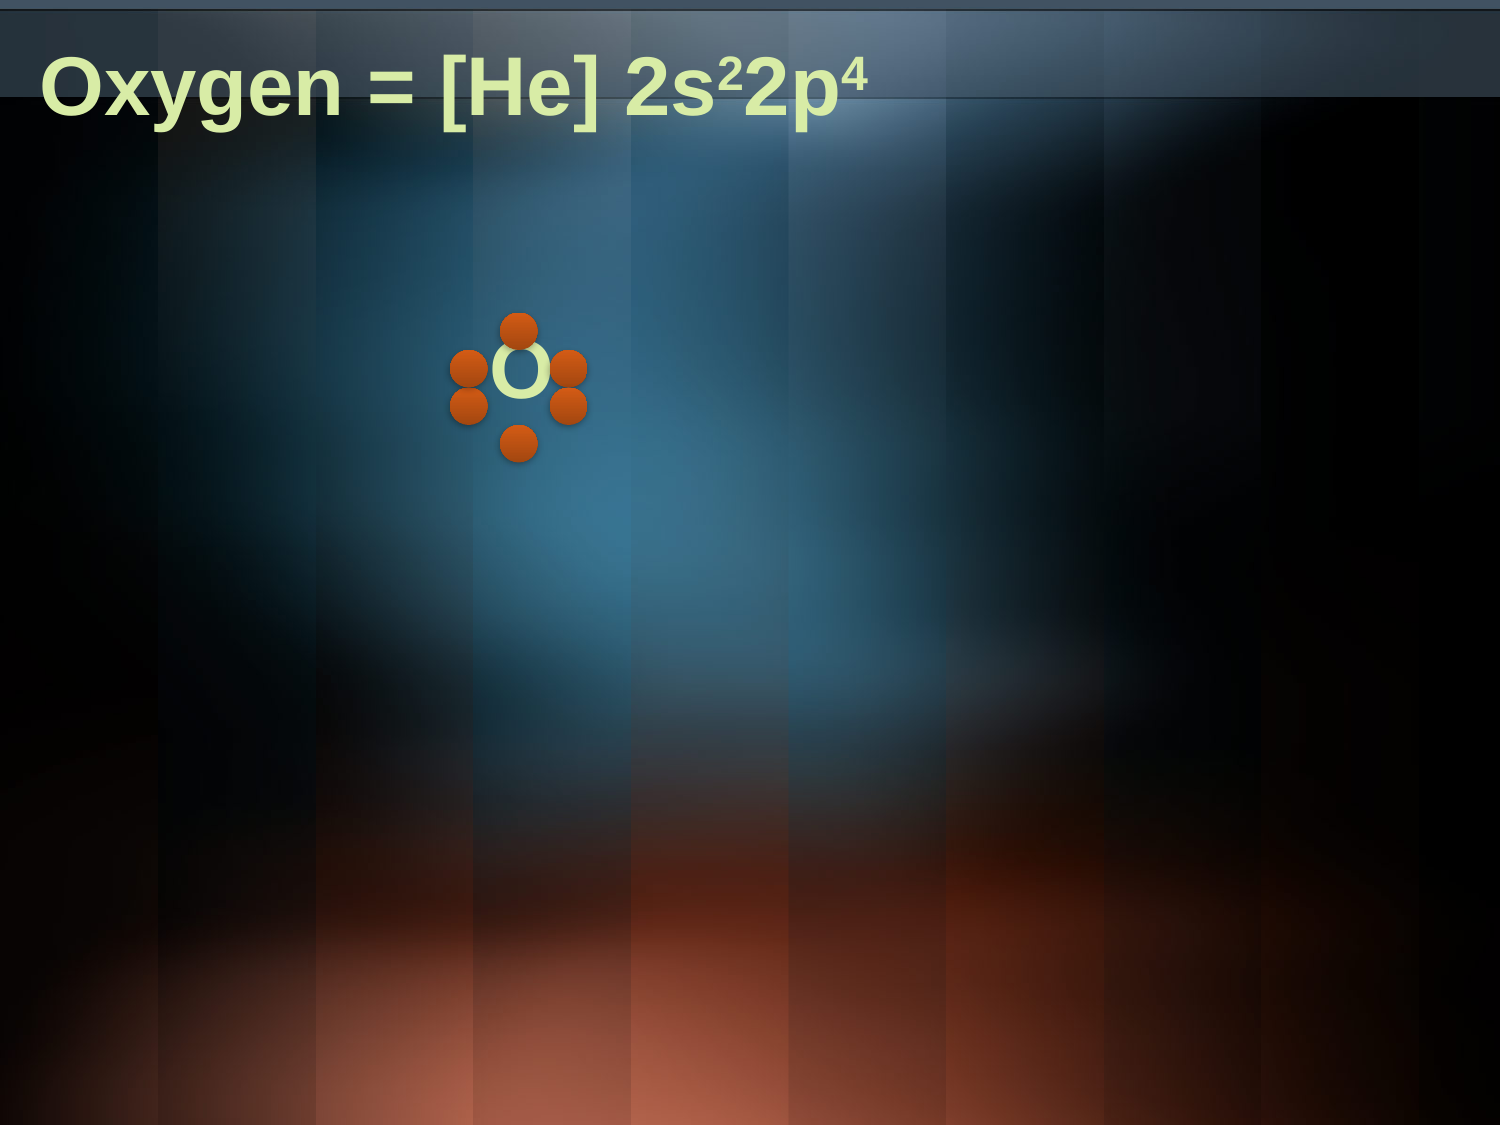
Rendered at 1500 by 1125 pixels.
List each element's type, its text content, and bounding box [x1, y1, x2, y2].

text_box [450, 392, 488, 426]
picture [0, 0, 1500, 1125]
text_box Oxygen = [He] 2s22p4 O [24, 24, 1463, 424]
text_box [450, 350, 488, 388]
text_box [500, 312, 538, 351]
text_box [549, 350, 588, 387]
text_box [500, 425, 538, 463]
text_box [549, 387, 588, 426]
